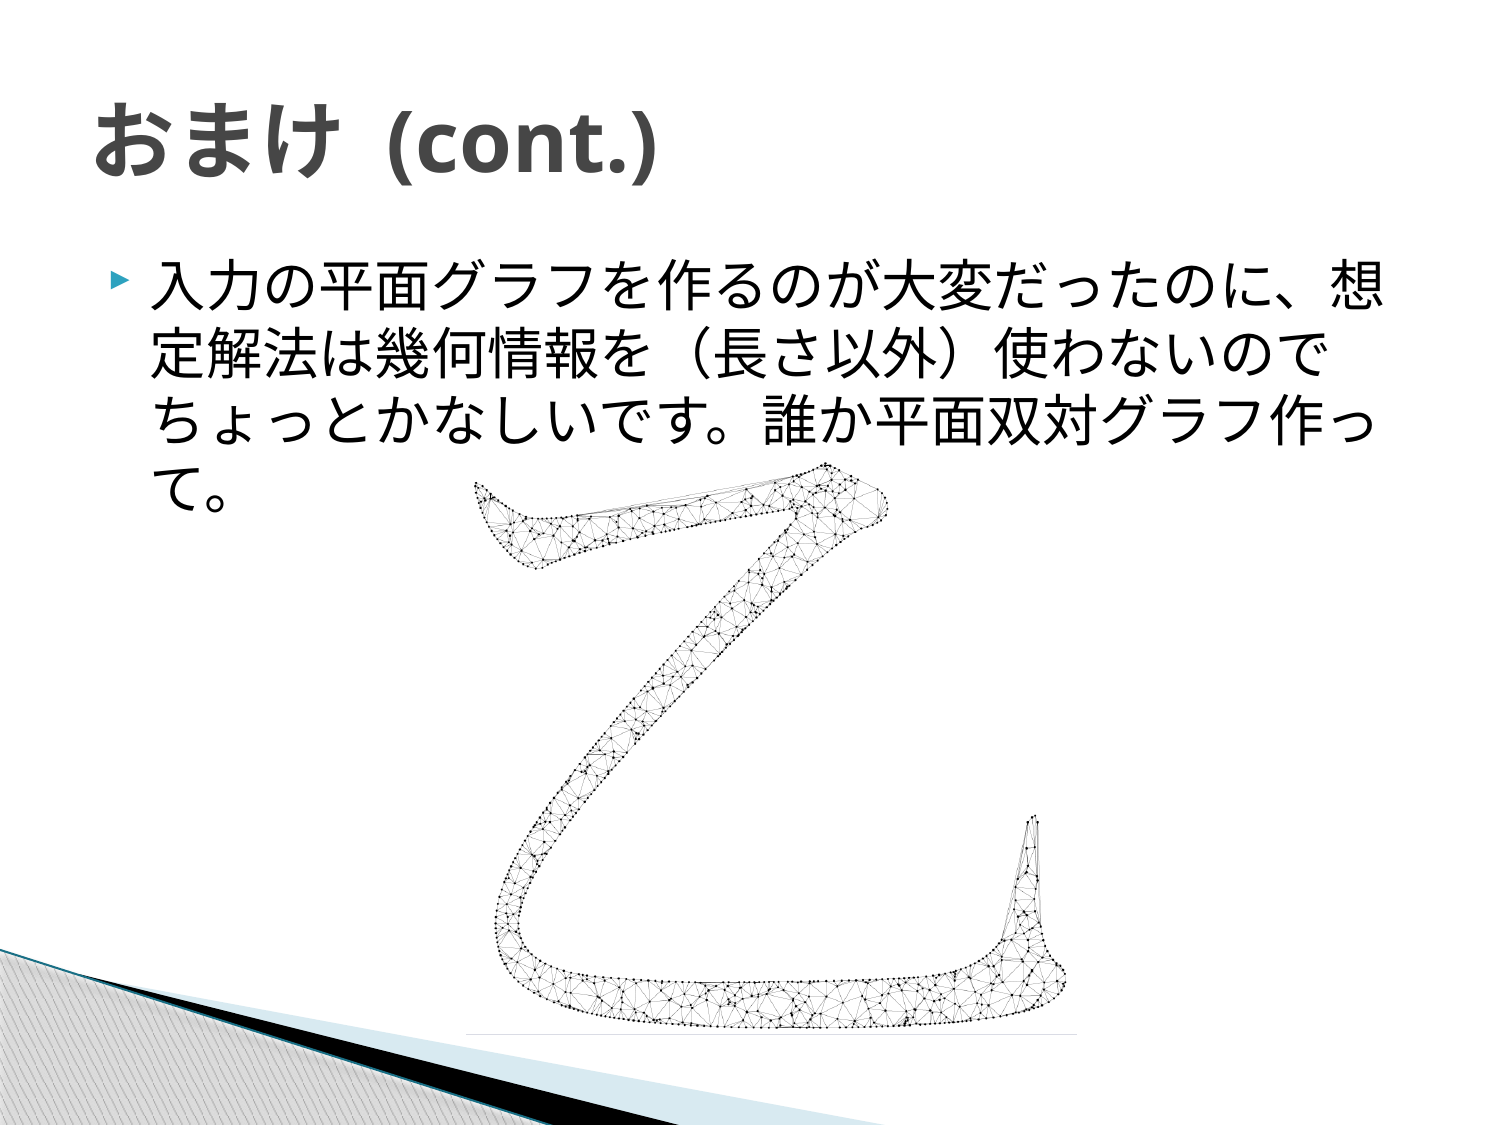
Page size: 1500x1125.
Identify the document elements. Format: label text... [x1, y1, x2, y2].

list 入力の平面グラフを作るのが大変だったのに、想定解法は幾何情報を（長さ以外）使わないのでちょっとかなしいです。誰か平面双対グラフ作って。 [75, 243, 1425, 986]
title おまけ (cont.) [75, 45, 1425, 233]
picture [466, 455, 1078, 1036]
